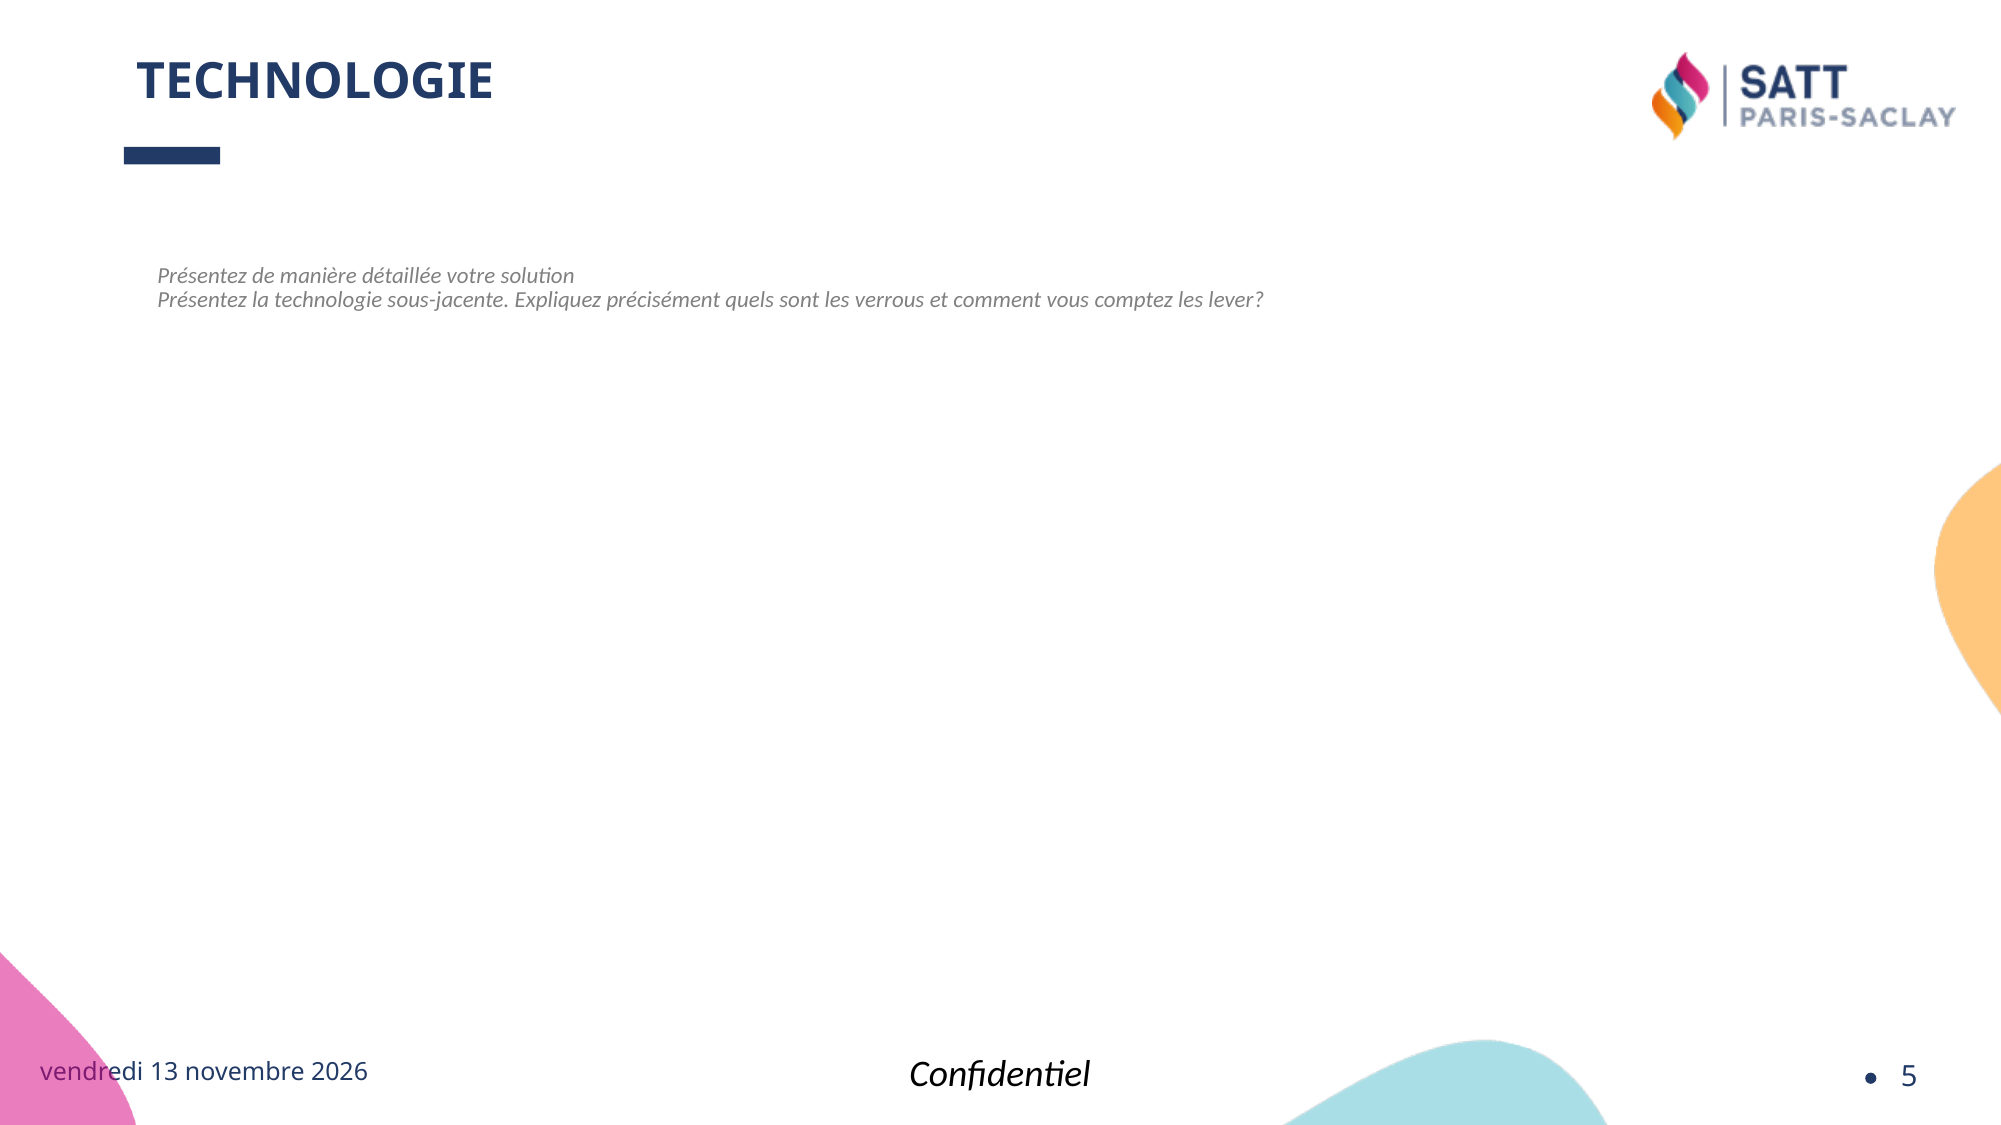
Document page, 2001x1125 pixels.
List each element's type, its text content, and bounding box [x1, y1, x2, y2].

picture [1652, 52, 1956, 141]
text_box Confidentiel [0, 1042, 2000, 1125]
title Technologie [108, 0, 1217, 165]
list Présentez de manière détaillée votre solution Présentez la technologie sous-jacente. Expliquez précisément quels sont les verrous et comment vous comptez les lever? [142, 221, 1858, 975]
